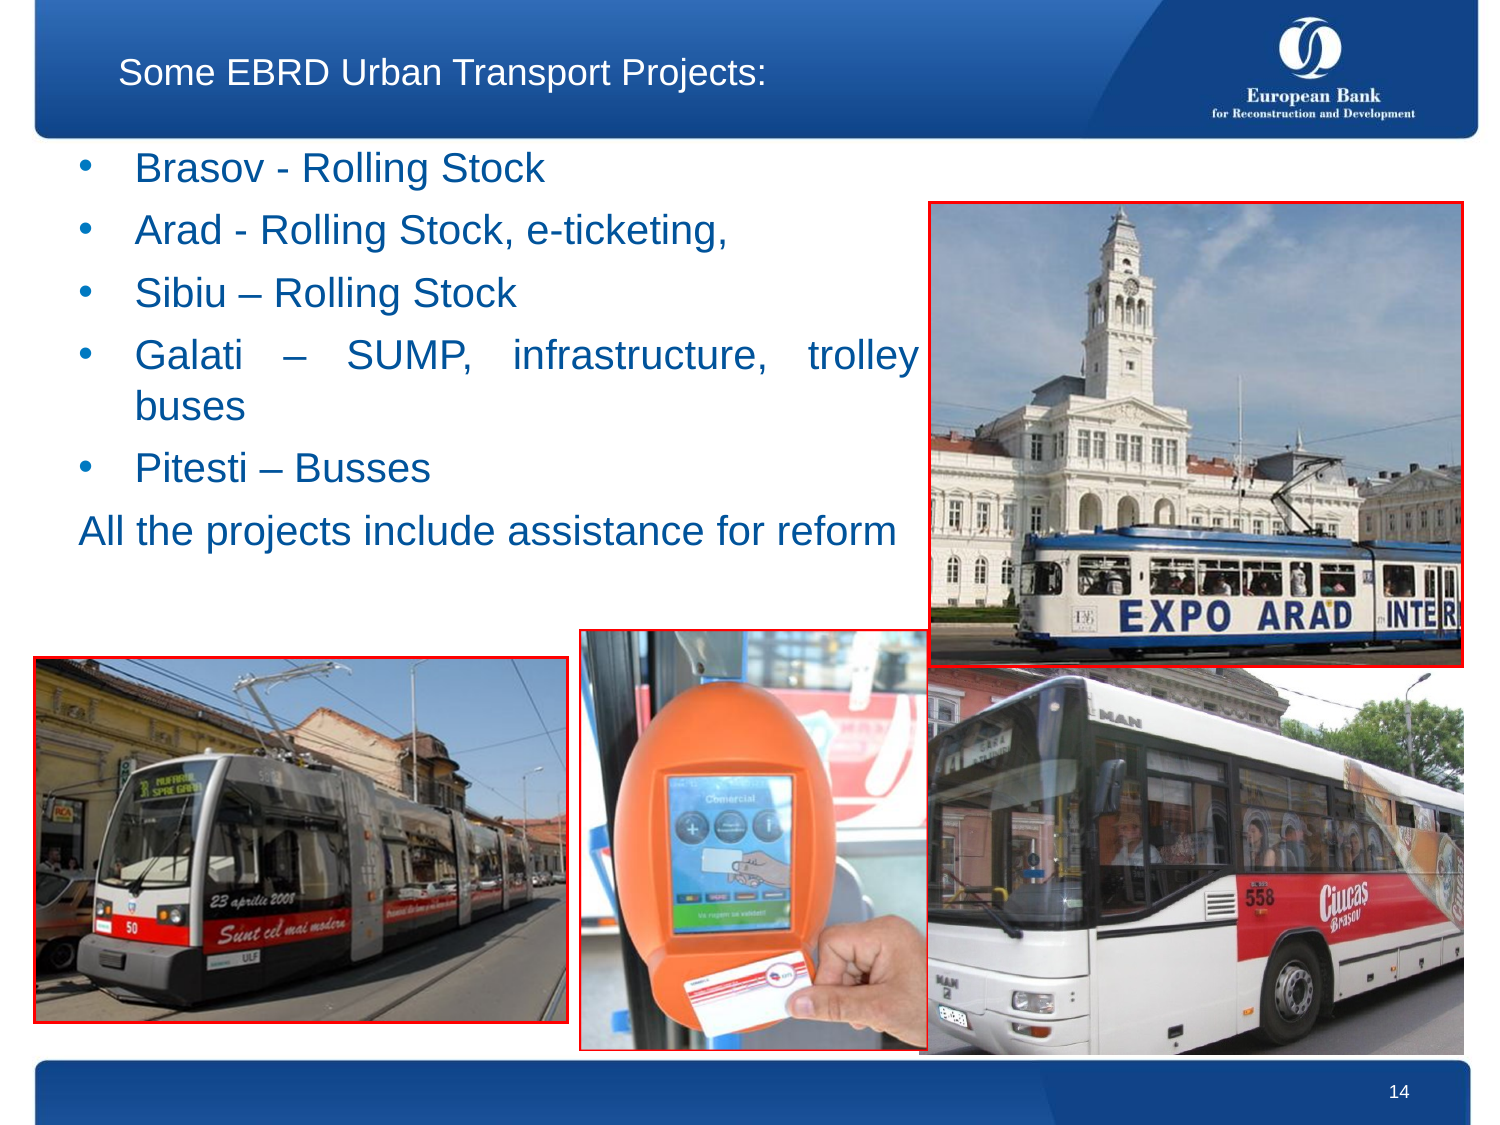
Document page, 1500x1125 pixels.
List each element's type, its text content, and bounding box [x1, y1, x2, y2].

list Brasov - Rolling Stock Arad - Rolling Stock, e-ticketing, Sibiu – Rolling Stock Galati – SUMP, infrastructure, trolley buses Pitesti – Busses All the projects include assistance for reform [78, 140, 920, 630]
title Some EBRD Urban Transport Projects: [118, 0, 1158, 141]
slide_number 14 [1074, 1063, 1425, 1122]
picture [0, 0, 1500, 1125]
